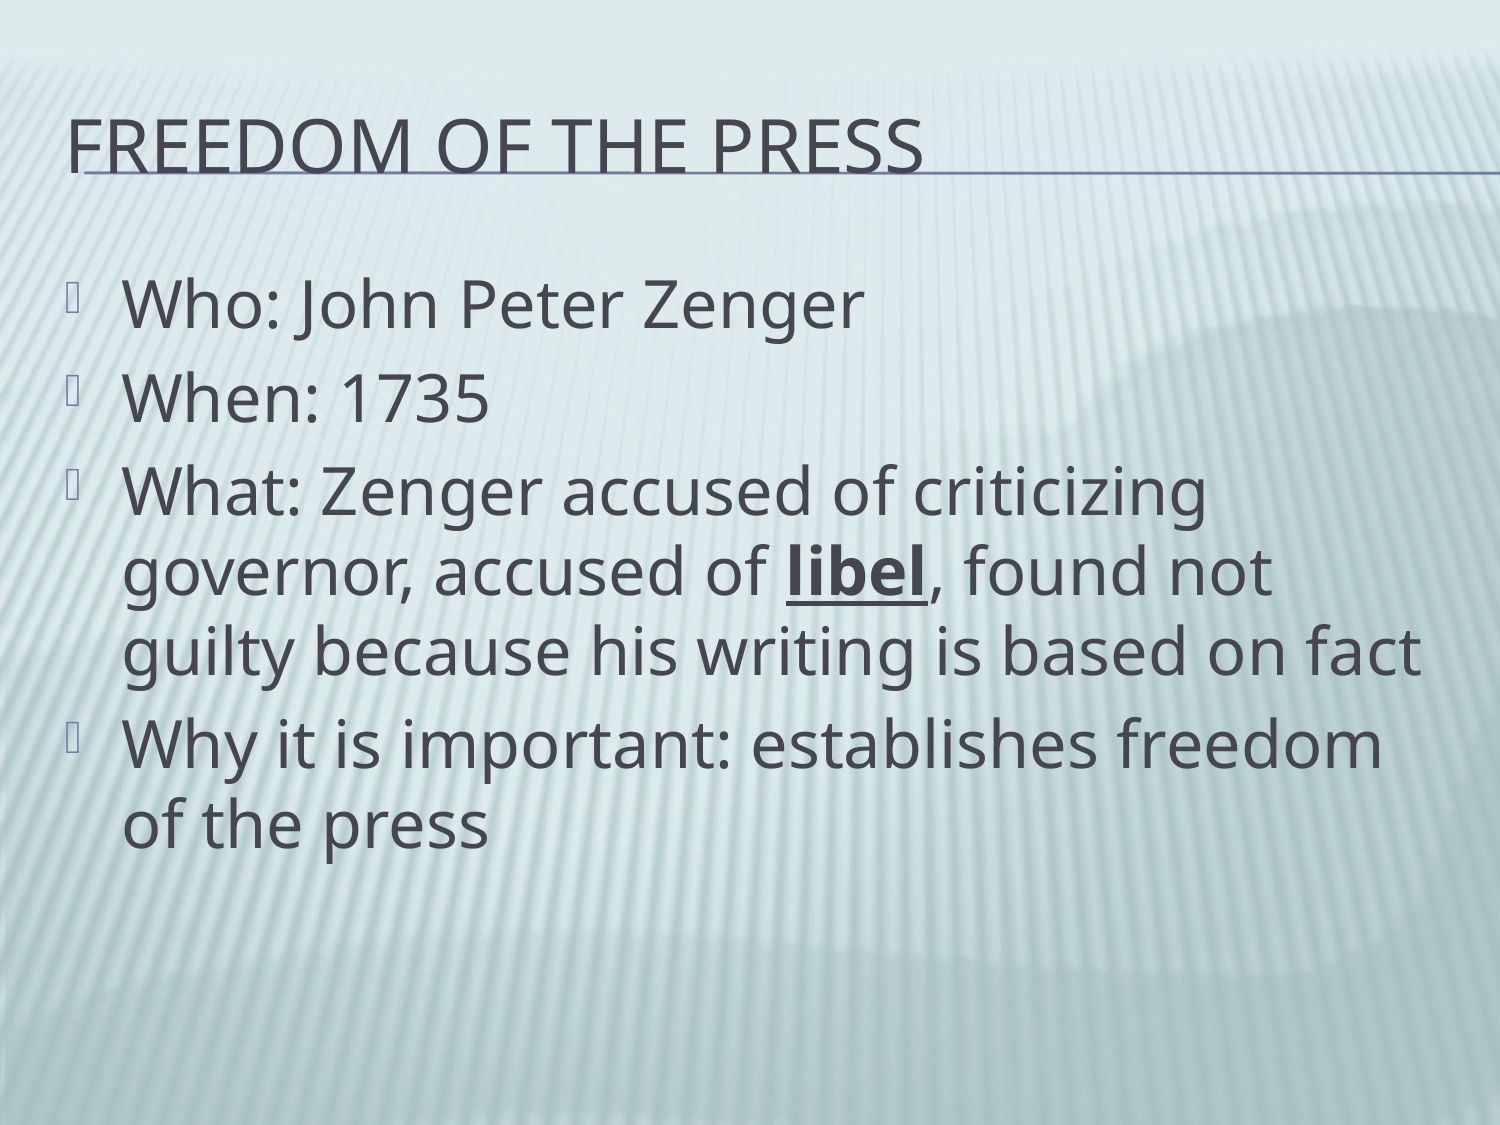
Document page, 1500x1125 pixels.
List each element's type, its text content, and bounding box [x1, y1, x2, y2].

list Who: John Peter Zenger When: 1735 What: Zenger accused of criticizing governor, accused of libel, found not guilty because his writing is based on fact Why it is important: establishes freedom of the press [50, 254, 1475, 998]
title Freedom of the press [50, 75, 1475, 213]
